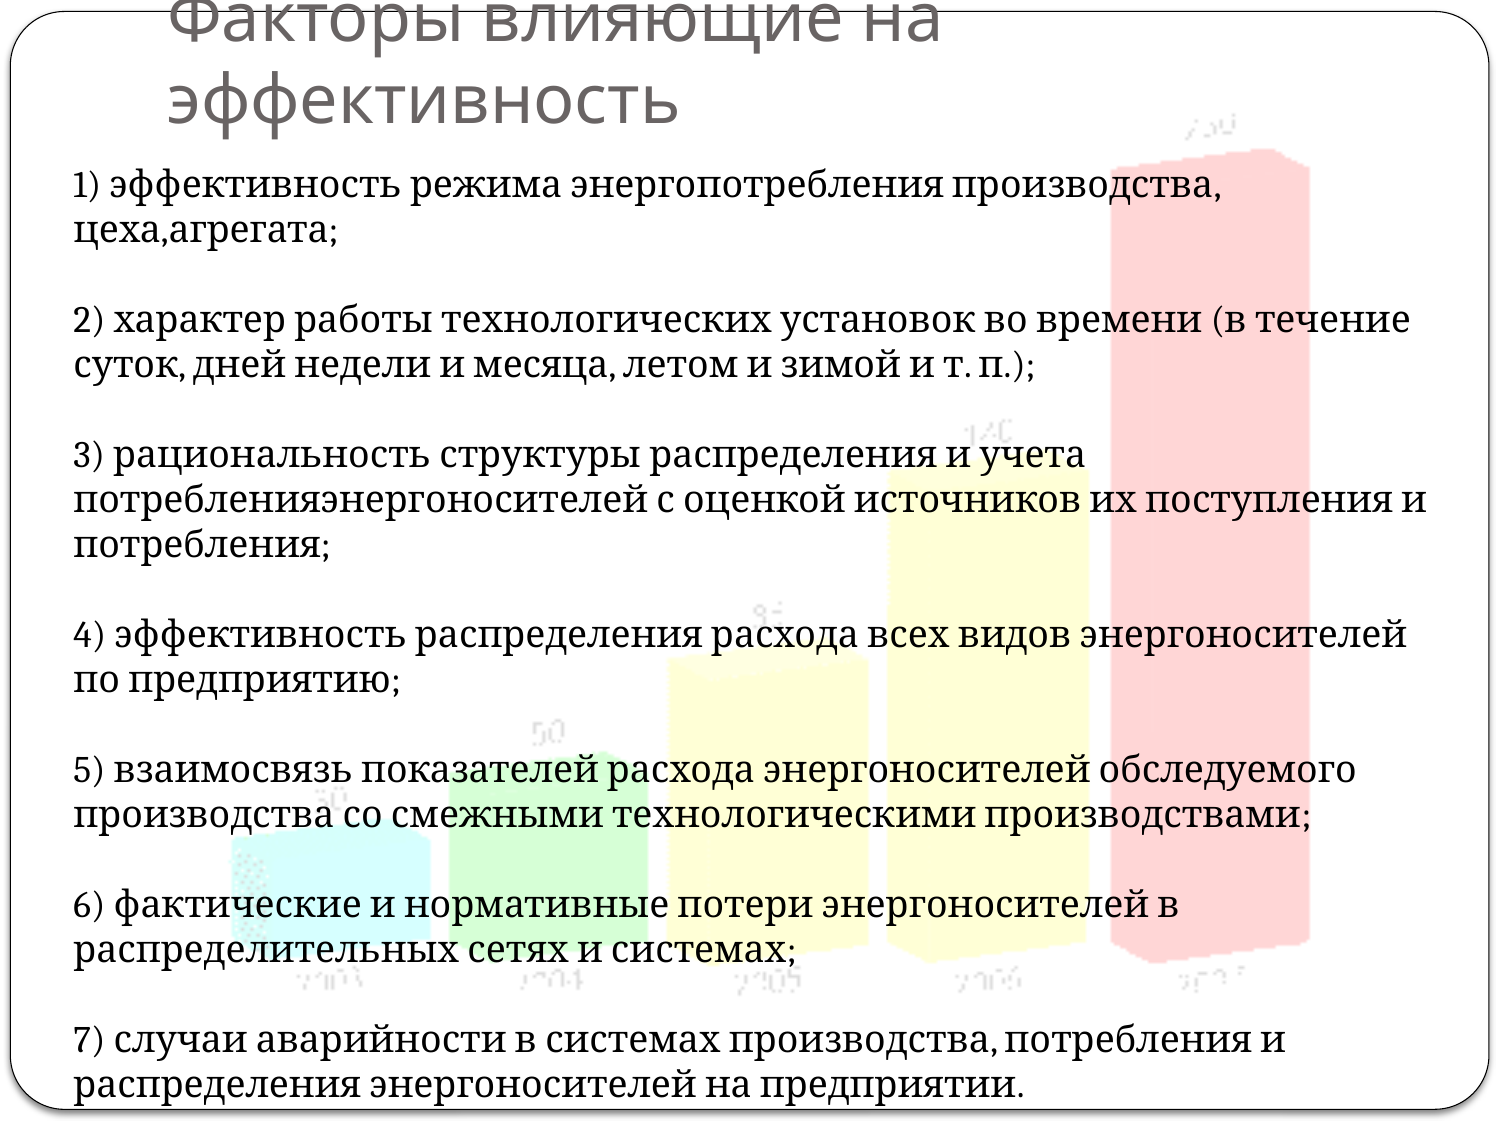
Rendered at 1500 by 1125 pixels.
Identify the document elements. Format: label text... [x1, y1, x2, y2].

title Факторы влияющие на эффективность [152, 0, 1428, 152]
text_box 1) эффективность режима энергопотребления производства, цеха,агрегата; 2) характер работы технологических установок во времени (в течение суток, дней недели и месяца, летом и зимой и т. п.); 3) рациональность структуры распределения и учета потребленияэнергоносителей с оценкой источников их поступления и потребления; 4) эффективность распределения расхода всех видов энергоносителей по предприятию; 5) взаимосвязь показателей расхода энергоносителей обследуемого производства со смежными технологическими производствами; 6) фактические и нормативные потери энергоносителей в распределительных сетях и системах; 7) случаи аварийности в системах производства, потребления и распределения энергоносителей на предприятии. [58, 152, 1465, 1113]
picture [152, 50, 1407, 1067]
